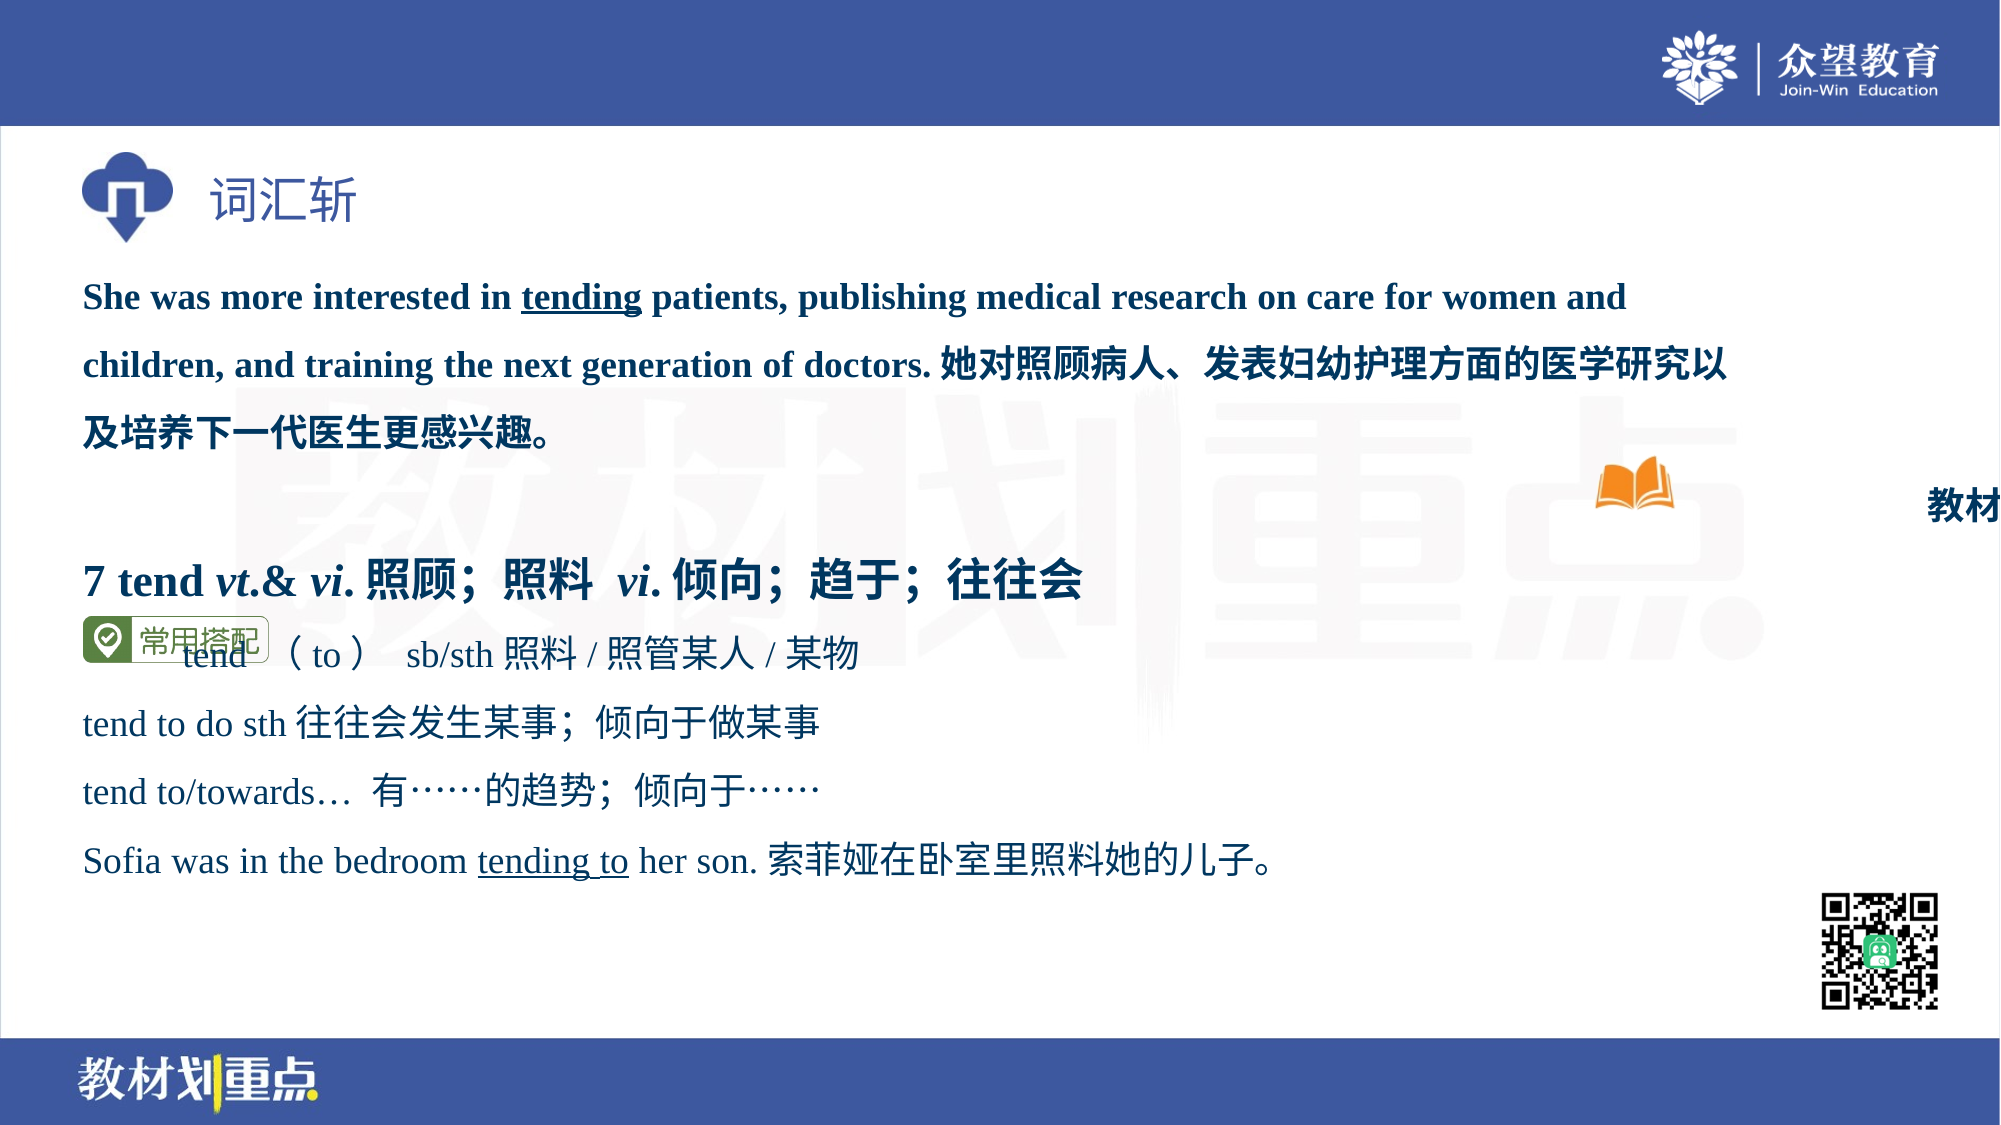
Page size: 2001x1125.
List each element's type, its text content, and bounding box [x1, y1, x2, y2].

text_box She was more interested in tending patients, publishing medical research on care for women and children, and training the next generation of doctors.她对照顾病人、发表妇幼护理方面的医学研究以 及培养下一代医生更感兴趣。 教材P17 [82, 248, 1817, 519]
text_box 7 tend vt.& vi.照顾；照料 vi.倾向；趋于；往往会 [82, 524, 1817, 633]
picture [0, 0, 2000, 1125]
